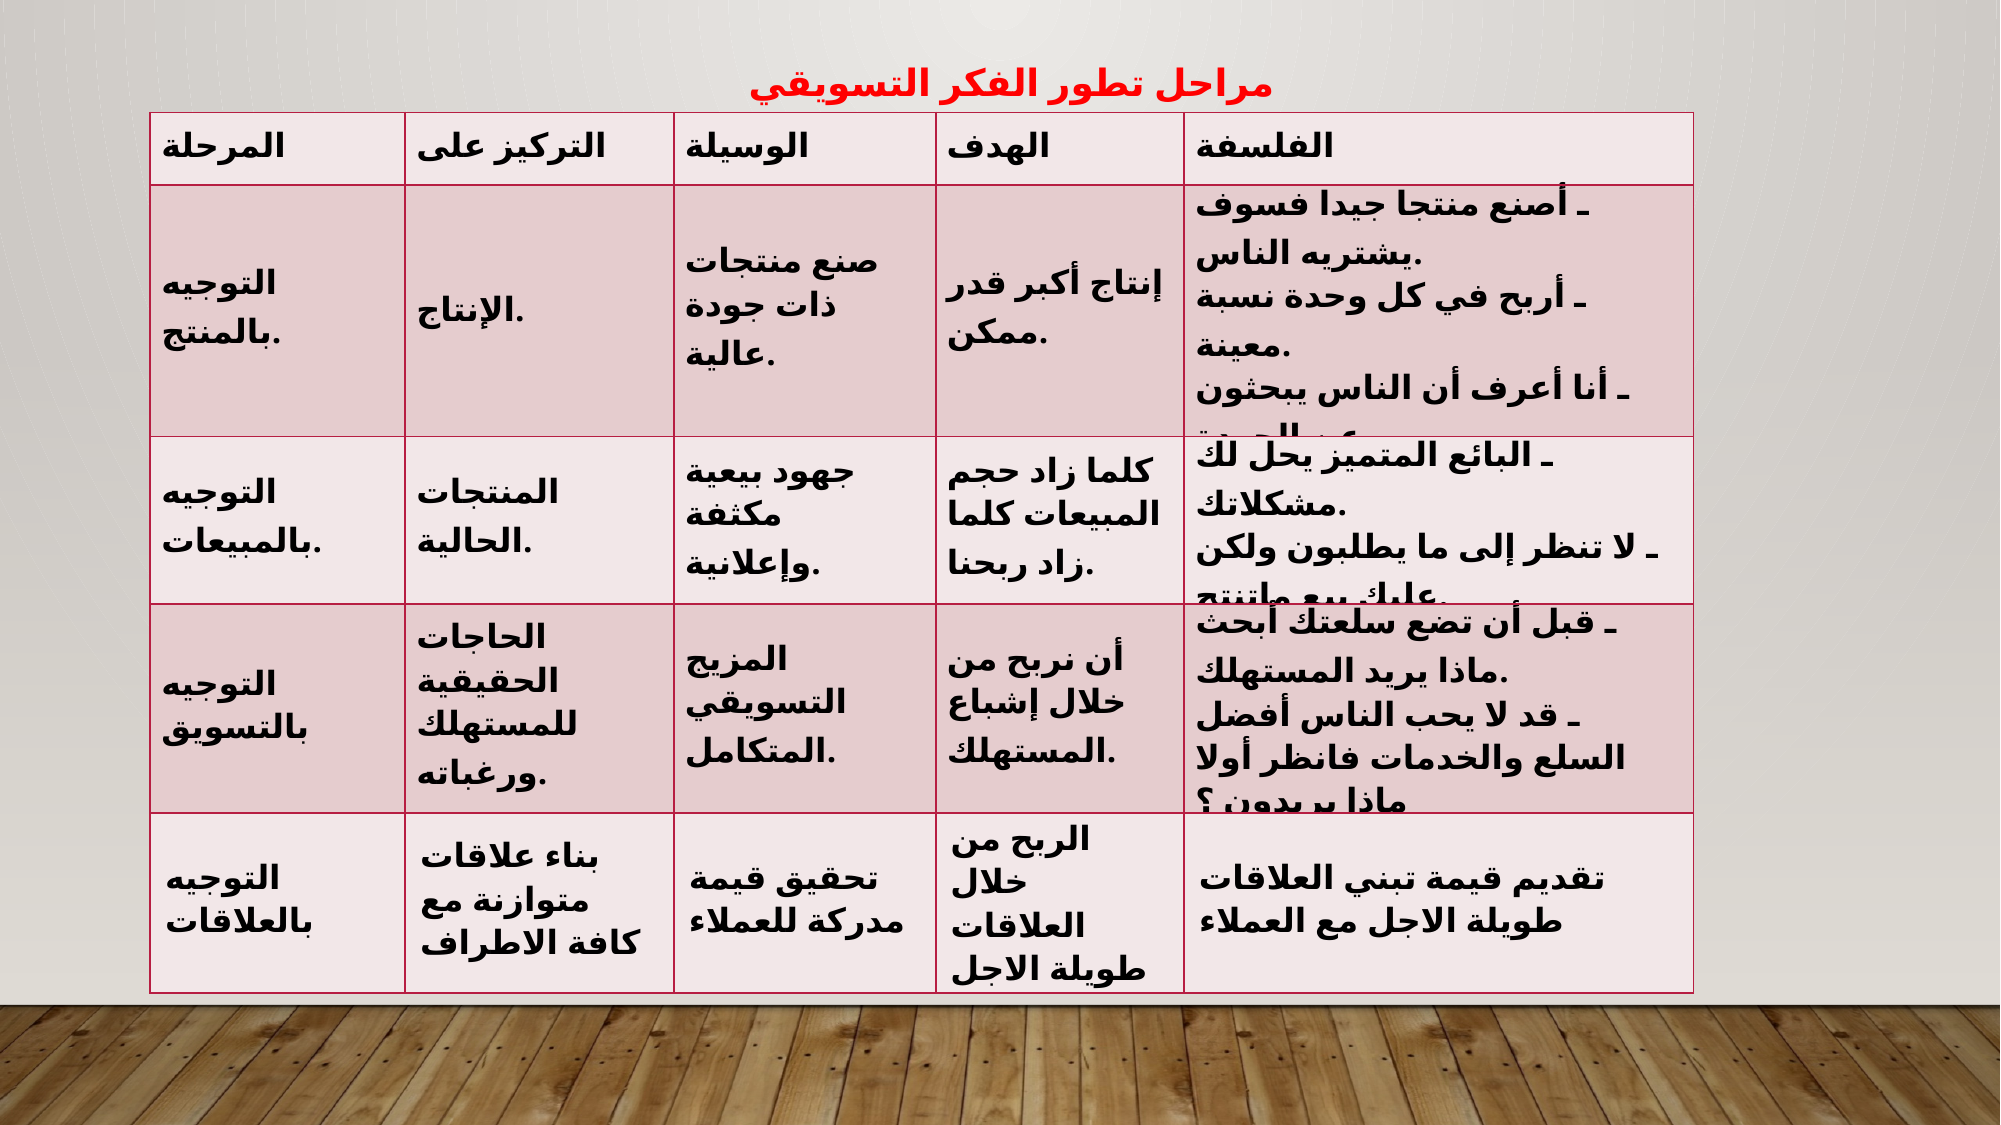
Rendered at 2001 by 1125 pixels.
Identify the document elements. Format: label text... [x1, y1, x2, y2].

table_cell ـ البائع المتميز يحل لك مشكلاتك. ـ لا تنظر إلى ما يطلبون ولكن عليك بيع ماتنتج. [1185, 437, 1693, 603]
table_cell ـ أصنع منتجا جيدا فسوف يشتريه الناس. ـ أربح في كل وحدة نسبة معينة. ـ أنا أعرف أن الناس يبحثون عن الجودة. [1185, 186, 1693, 436]
table_cell إنتاج أكبر قدر ممكن. [937, 186, 1183, 436]
table_cell التوجيه بالمنتج. [151, 186, 404, 436]
table_cell ـ قبل أن تضع سلعتك أبحث ماذا يريد المستهلك. ـ قد لا يحب الناس أفضل السلع والخدمات فانظر أولا ماذا يريدون ؟ [1185, 605, 1693, 812]
table_cell الإنتاج. [406, 186, 673, 436]
table_header الفلسفة [1185, 113, 1693, 184]
table_cell التوجيه بالمبيعات. [151, 437, 404, 603]
table_cell المنتجات الحالية. [406, 437, 673, 603]
table_cell التوجيه بالعلاقات [151, 814, 404, 992]
table_header المرحلة [151, 113, 404, 184]
table_cell الحاجات الحقيقية للمستهلك ورغباته. [406, 605, 673, 812]
table_cell جهود بيعية مكثفة وإعلانية. [675, 437, 935, 603]
table_cell أن نربح من خلال إشباع المستهلك. [937, 605, 1183, 812]
table_cell كلما زاد حجم المبيعات كلما زاد ربحنا. [937, 437, 1183, 603]
table_cell المزيج التسويقي المتكامل. [675, 605, 935, 812]
table_cell تقديم قيمة تبني العلاقات طويلة الاجل مع العملاء [1185, 814, 1693, 992]
table_header الوسيلة [675, 113, 935, 184]
table_cell تحقيق قيمة مدركة للعملاء [675, 814, 935, 992]
picture [0, 1005, 2000, 1125]
table_cell التوجيه بالتسويق [151, 605, 404, 812]
table_cell الربح من خلال العلاقات طويلة الاجل [937, 814, 1183, 992]
table_header الهدف [937, 113, 1183, 184]
table_header التركيز على [406, 113, 673, 184]
text_box مراحل تطور الفكر التسويقي [733, 51, 1299, 112]
table_cell صنع منتجات ذات جودة عالية. [675, 186, 935, 436]
table_cell بناء علاقات متوازنة مع كافة الاطراف [406, 814, 673, 992]
